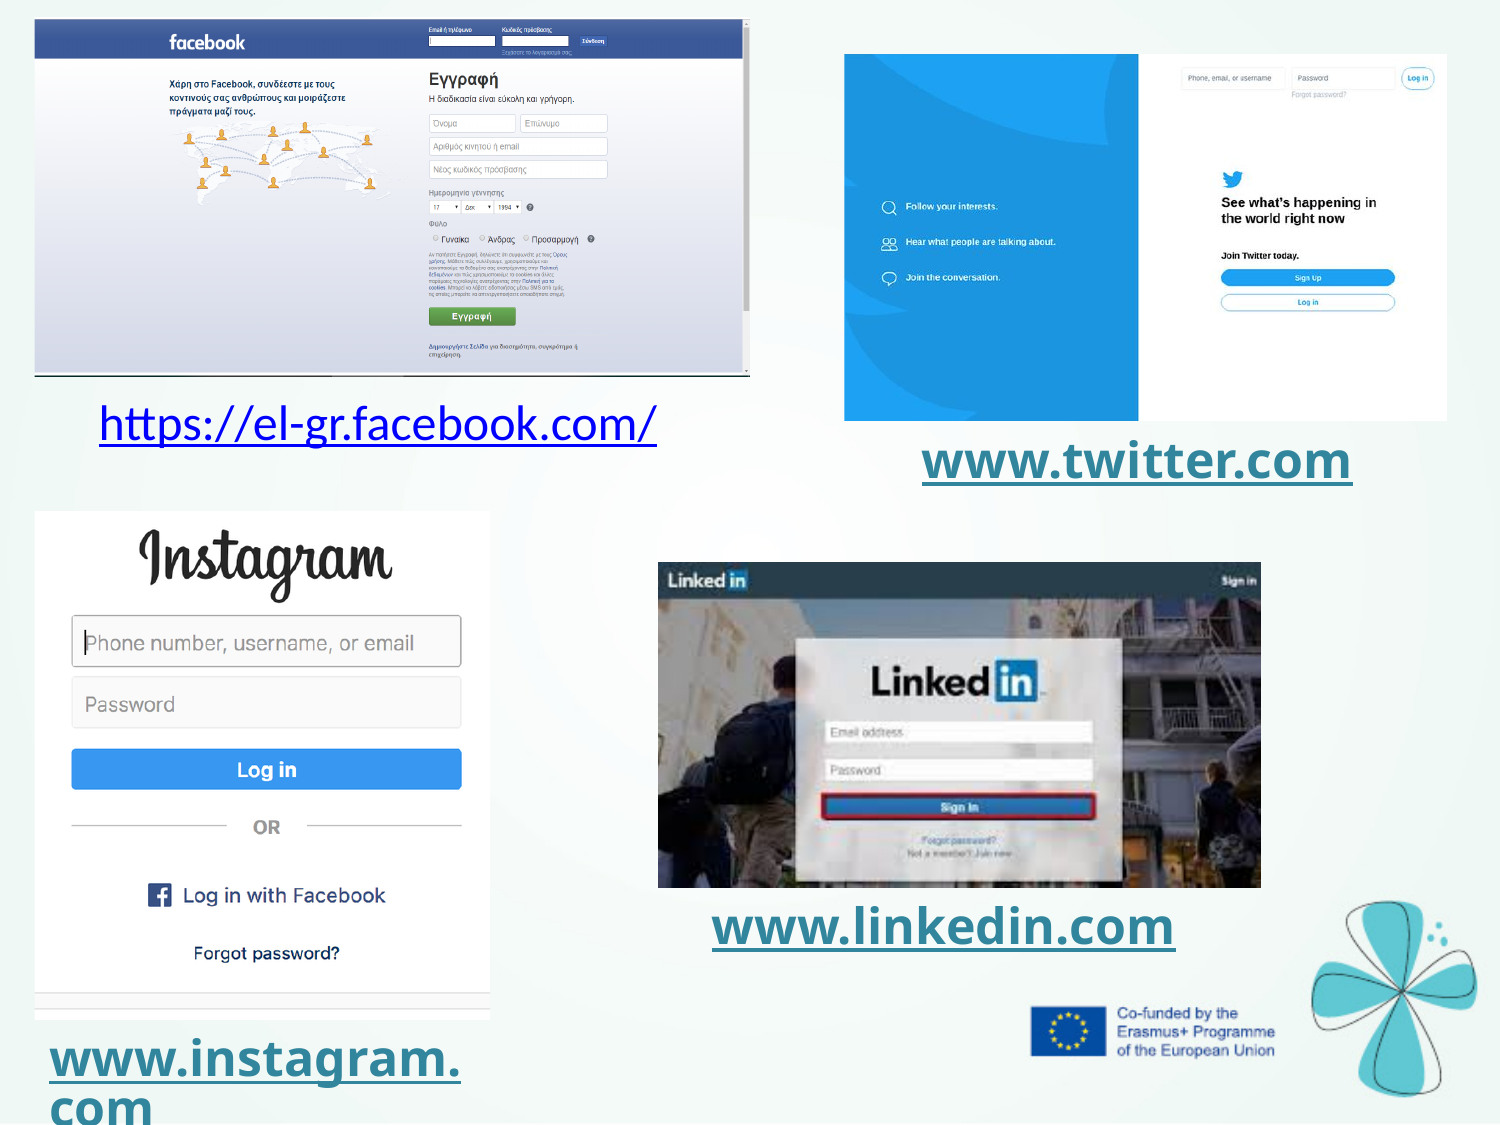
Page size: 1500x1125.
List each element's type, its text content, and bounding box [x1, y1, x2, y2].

text_box www.twitter.com [842, 428, 1445, 504]
text_box www.instagram.com [34, 1028, 490, 1125]
text_box www.linkedin.com [655, 893, 1258, 971]
picture [0, 0, 1500, 1125]
text_box https://el-gr.facebook.com/ [76, 385, 680, 458]
